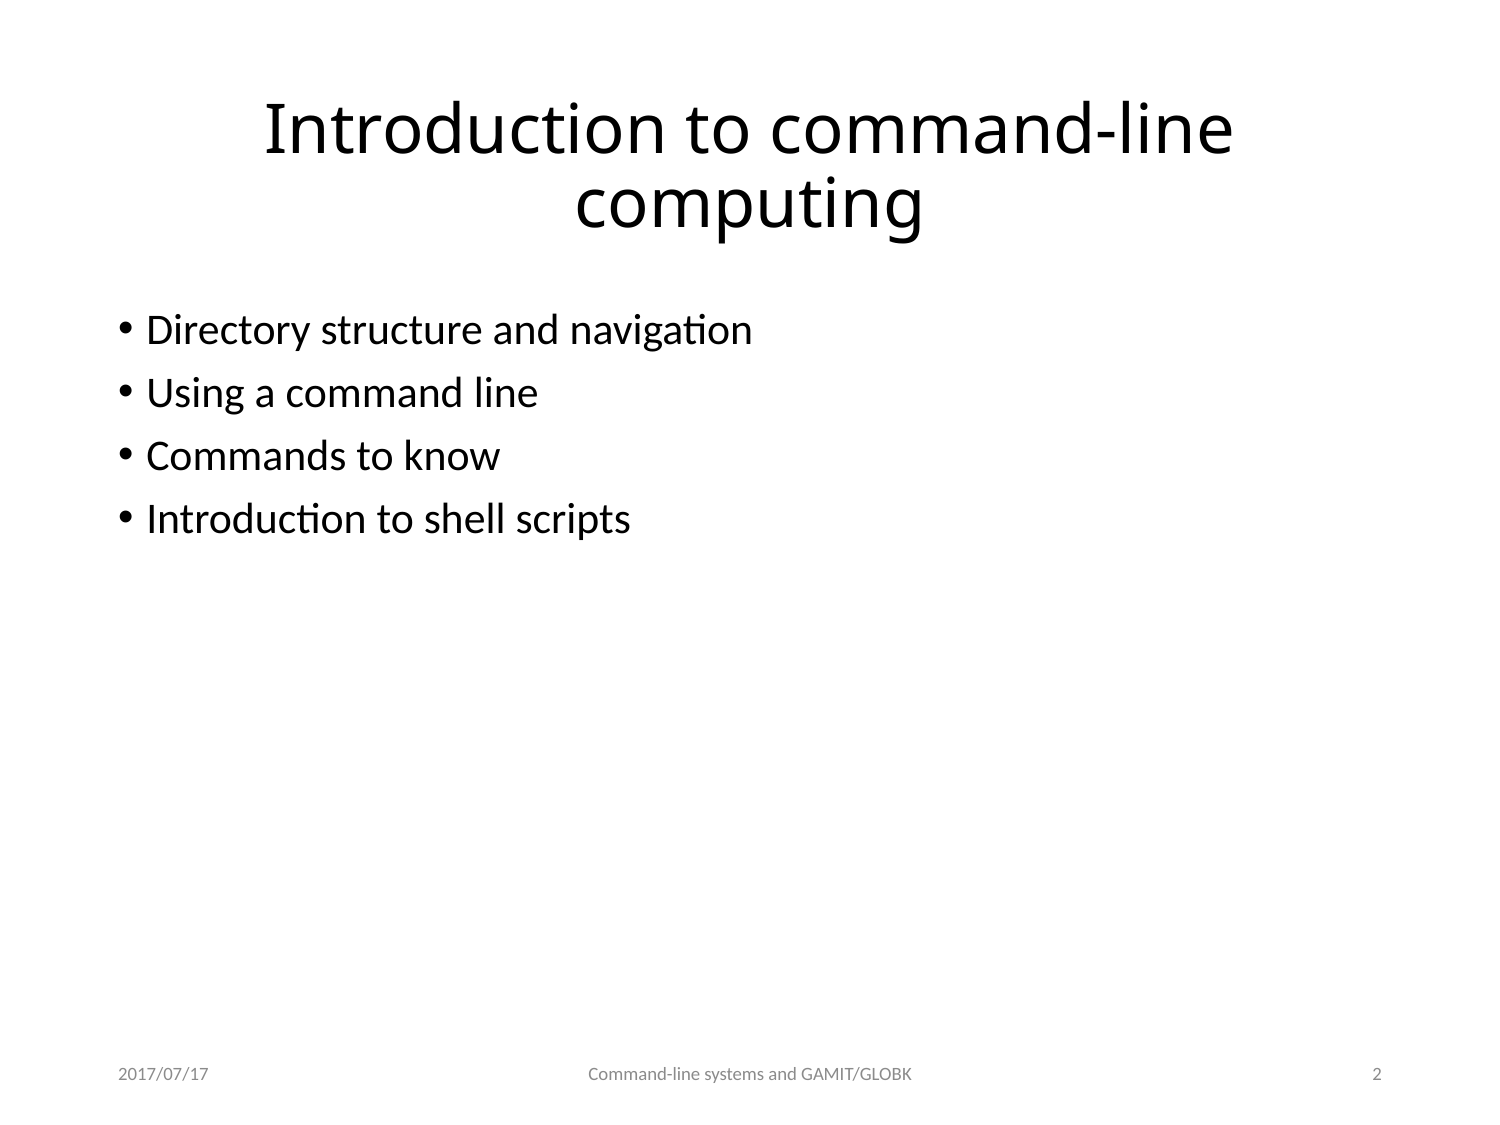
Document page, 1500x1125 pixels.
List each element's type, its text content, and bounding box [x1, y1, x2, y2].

slide_number 1 [1059, 1042, 1397, 1103]
footer Command-line systems and GAMIT/GLOBK [496, 1042, 1004, 1103]
list Directory structure and navigation Using a command line Commands to know Introduction to shell scripts [103, 299, 1397, 1014]
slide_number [103, 1042, 441, 1103]
title Introduction to command-line computing [103, 59, 1397, 278]
